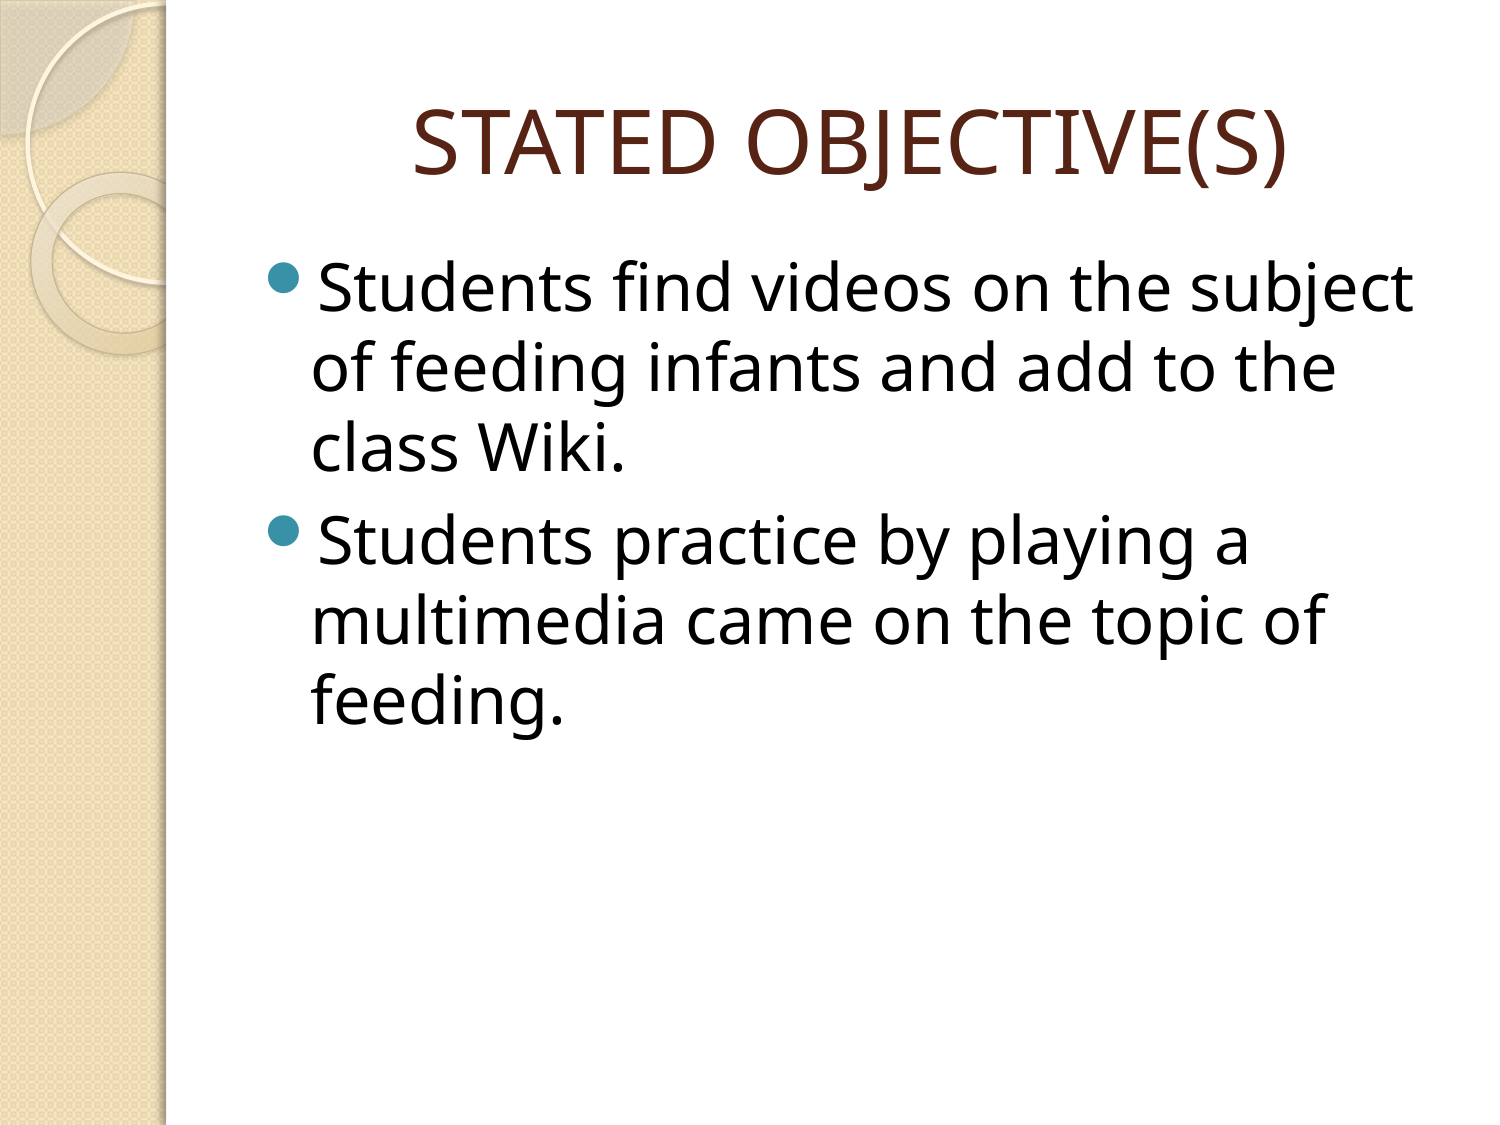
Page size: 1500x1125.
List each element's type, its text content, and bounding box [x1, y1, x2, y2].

title STATED OBJECTIVE(S) [235, 45, 1466, 233]
list Students find videos on the subject of feeding infants and add to the class Wiki. Students practice by playing a multimedia came on the topic of feeding. [235, 237, 1466, 1025]
